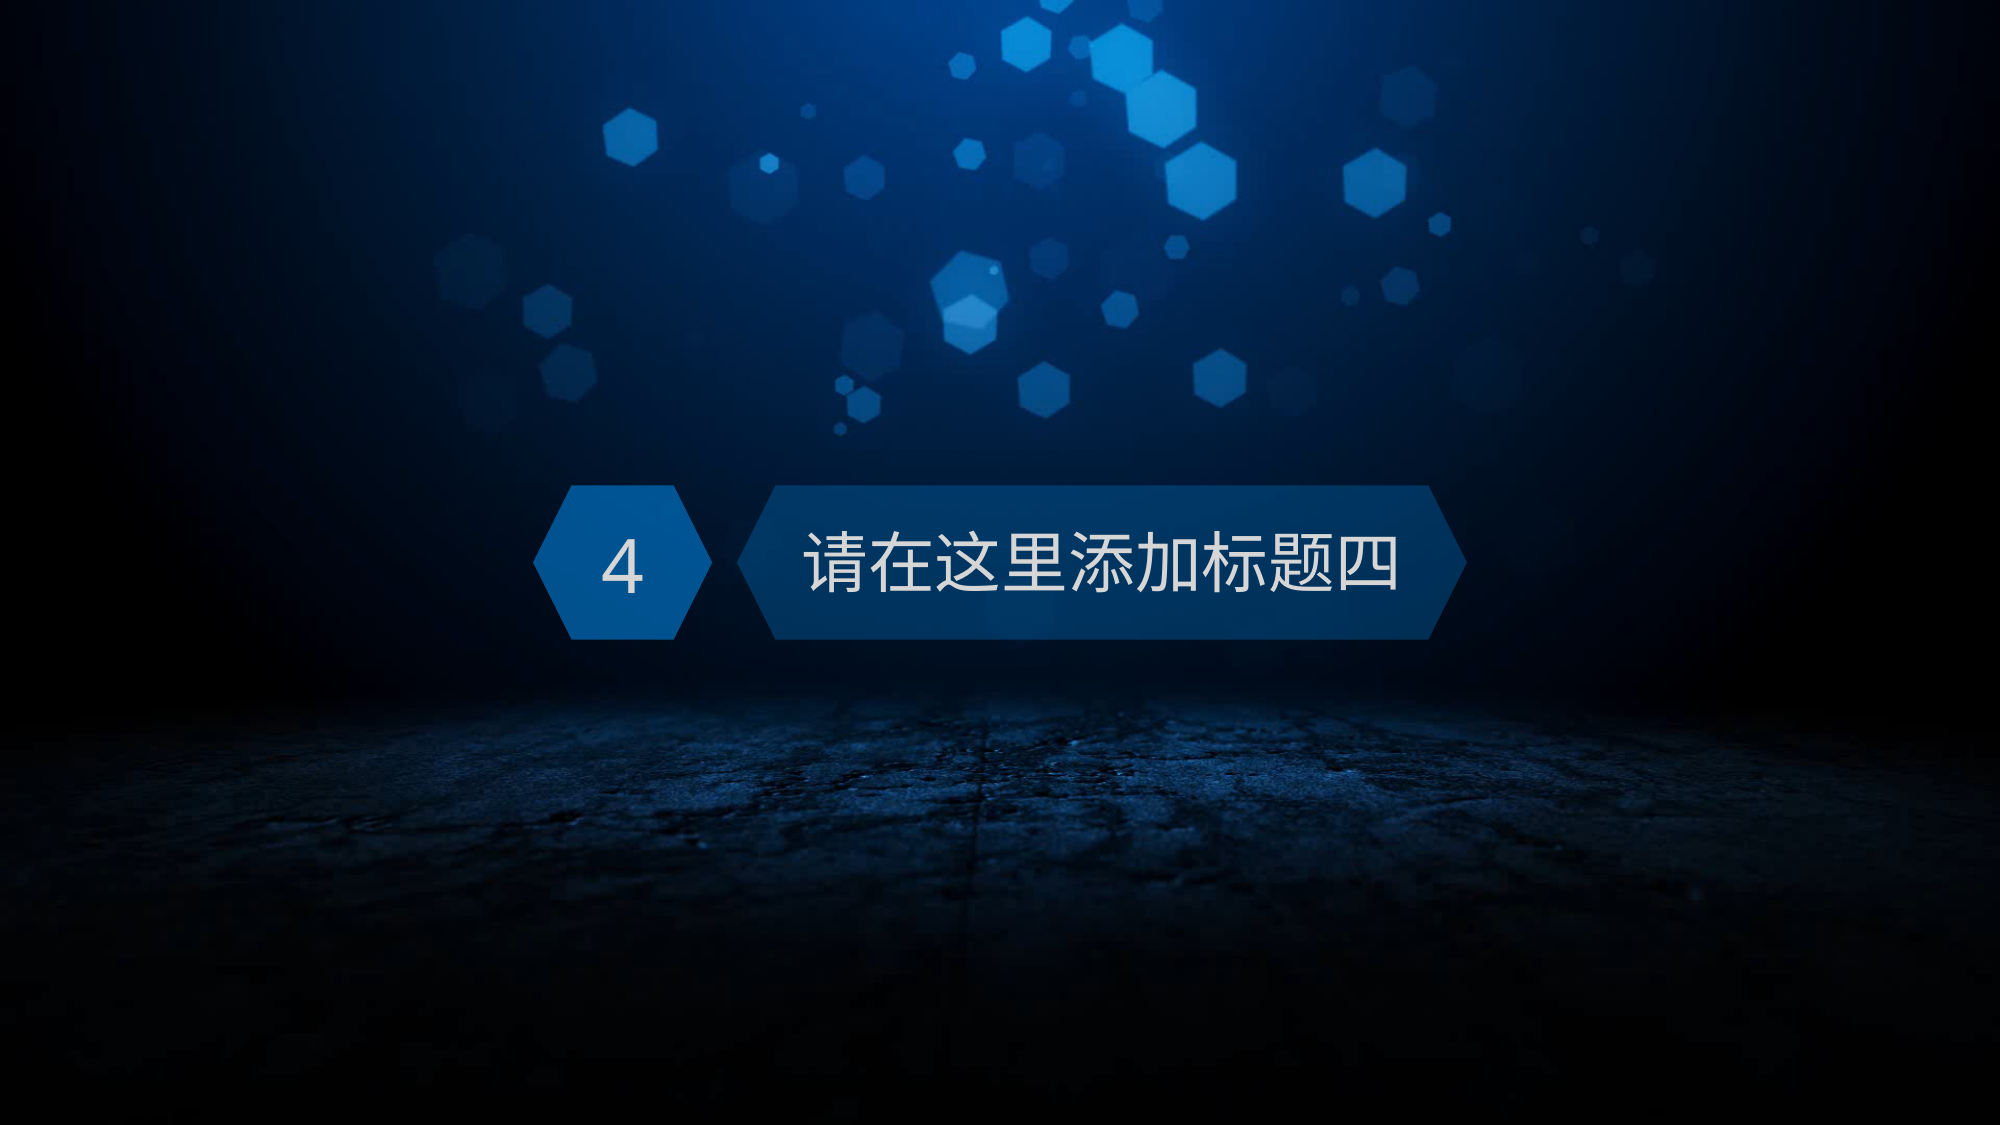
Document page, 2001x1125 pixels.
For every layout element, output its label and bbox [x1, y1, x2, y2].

text_box [532, 485, 1467, 640]
picture [0, 0, 2000, 1125]
